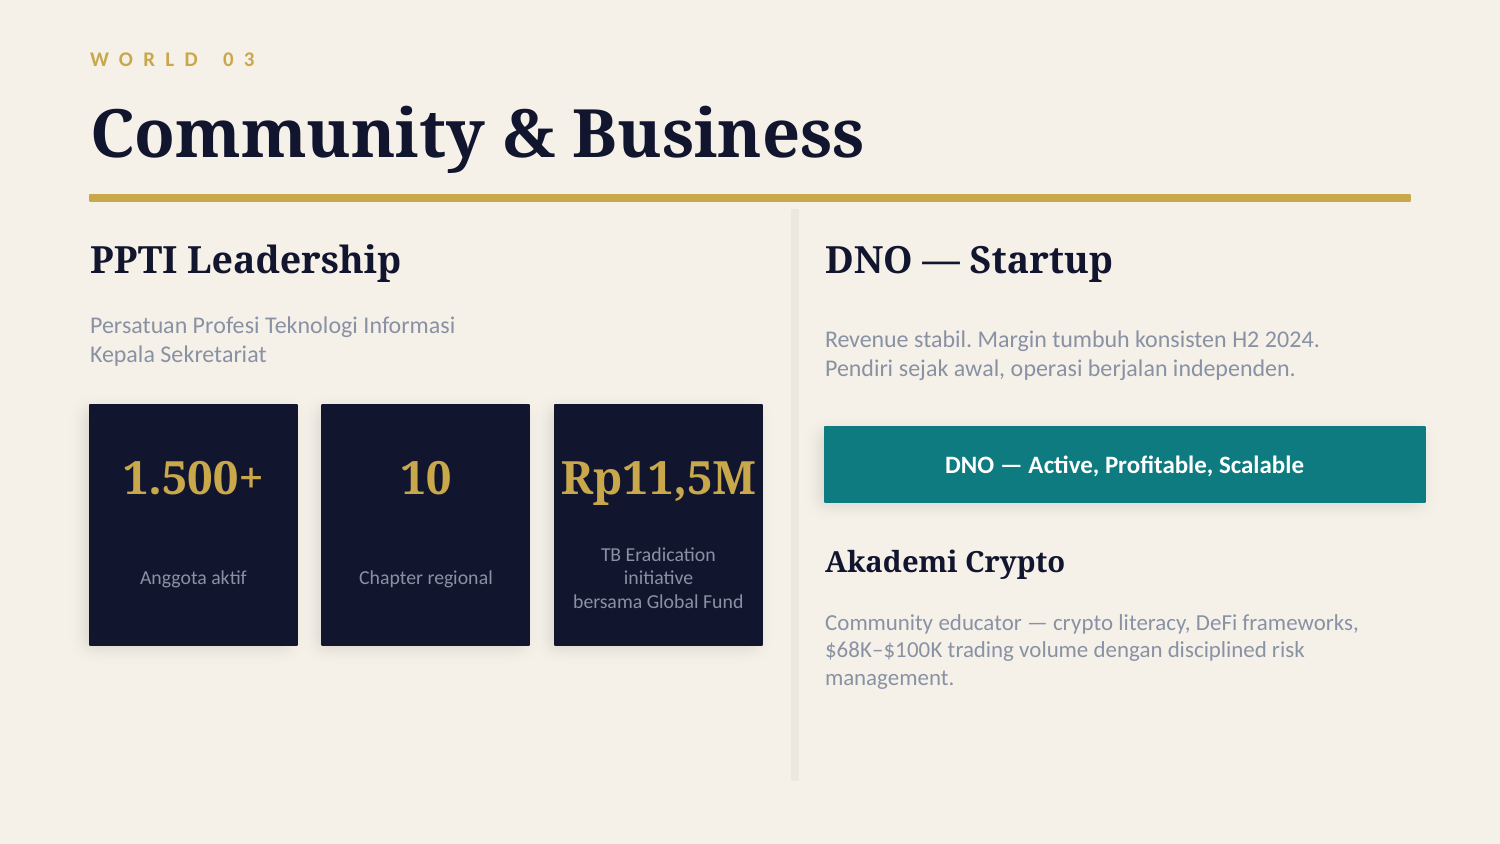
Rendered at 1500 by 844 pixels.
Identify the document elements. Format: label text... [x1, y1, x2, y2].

text_box [90, 525, 297, 645]
text_box [824, 495, 1425, 503]
text_box WORLD 03 [89, 37, 690, 80]
text_box [322, 525, 530, 645]
text_box TB Eradication initiative bersama Global Fund [565, 528, 752, 626]
text_box [90, 404, 297, 427]
text_box Revenue stabil. Margin tumbuh konsisten H2 2024. Pendiri sejak awal, operasi berjalan independen. [824, 299, 1440, 405]
text_box DNO — Active, Profitable, Scalable [824, 431, 1425, 495]
text_box [89, 194, 1410, 201]
text_box [322, 404, 530, 427]
text_box Rp11,5M [555, 427, 762, 525]
text_box 1.500+ [90, 427, 297, 525]
text_box [824, 427, 1425, 431]
text_box [791, 209, 798, 780]
text_box Chapter regional [332, 528, 519, 626]
text_box Community educator — crypto literacy, DeFi frameworks, $68K–$100K trading volume dengan disciplined risk management. [824, 592, 1440, 705]
text_box PPTI Leadership [89, 225, 765, 293]
text_box DNO — Startup [824, 225, 1455, 293]
text_box Community & Business [89, 82, 1440, 180]
text_box [555, 525, 762, 645]
text_box Akademi Crypto [824, 532, 1455, 590]
text_box Persatuan Profesi Teknologi Informasi Kepala Sekretariat [89, 296, 720, 380]
text_box Anggota aktif [100, 528, 287, 626]
text_box [555, 404, 762, 427]
text_box 10 [322, 427, 530, 525]
